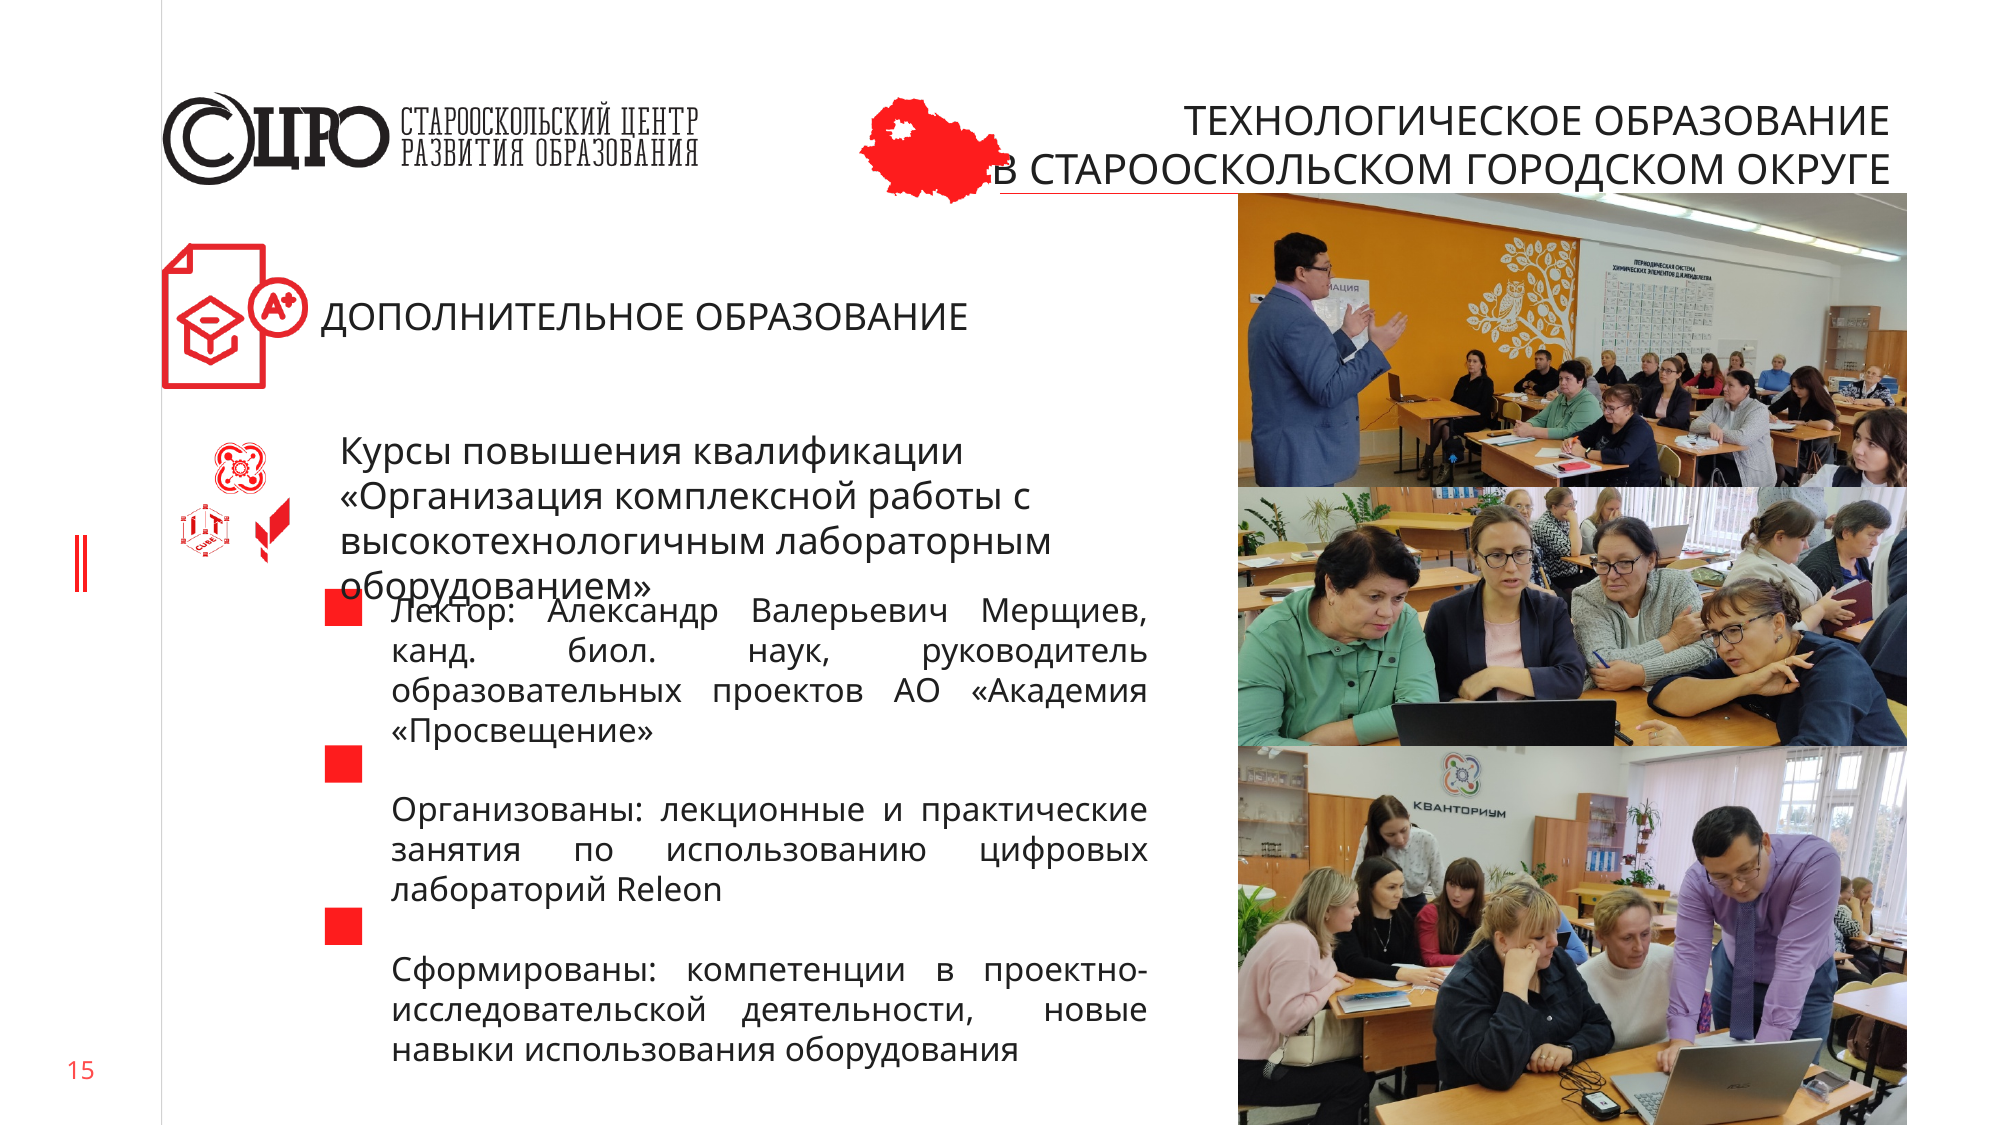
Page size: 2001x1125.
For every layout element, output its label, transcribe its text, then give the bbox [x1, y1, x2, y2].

text_box ТЕХНОЛОГИЧЕСКОЕ ОБРАЗОВАНИЕ В СТАРООСКОЛЬСКОМ ГОРОДСКОМ ОКРУГЕ [968, 86, 1907, 193]
text_box Лектор: Александр Валерьевич Мерщиев, канд. биол. наук, руководитель образовательных проектов АО «Академия «Просвещение» Организованы: лекционные и практические занятия по использованию цифровых лабораторий Releon Сформированы: компетенции в проектно-исследовательской деятельности, новые навыки использования оборудования [376, 615, 1164, 1076]
picture [177, 421, 317, 579]
text_box [324, 907, 363, 946]
text_box [324, 615, 363, 627]
picture [162, 92, 698, 185]
slide_number 15 [38, 1052, 123, 1091]
picture [162, 243, 308, 389]
text_box ТЕХНОЛОГИЧЕСКОЕ ОБРАЗОВАНИЕ В СТАРООСКОЛЬСКОМ ГОРОДСКОМ ОКРУГЕ [1010, 194, 1238, 201]
picture [859, 97, 1010, 204]
text_box Курсы повышения квалификации «Организация комплексной работы с высокотехнологичным лабораторным оборудованием» [324, 419, 1238, 615]
picture [1238, 193, 1907, 1125]
text_box ДОПОЛНИТЕЛЬНОЕ ОБРАЗОВАНИЕ [308, 285, 1000, 346]
text_box [324, 744, 363, 784]
